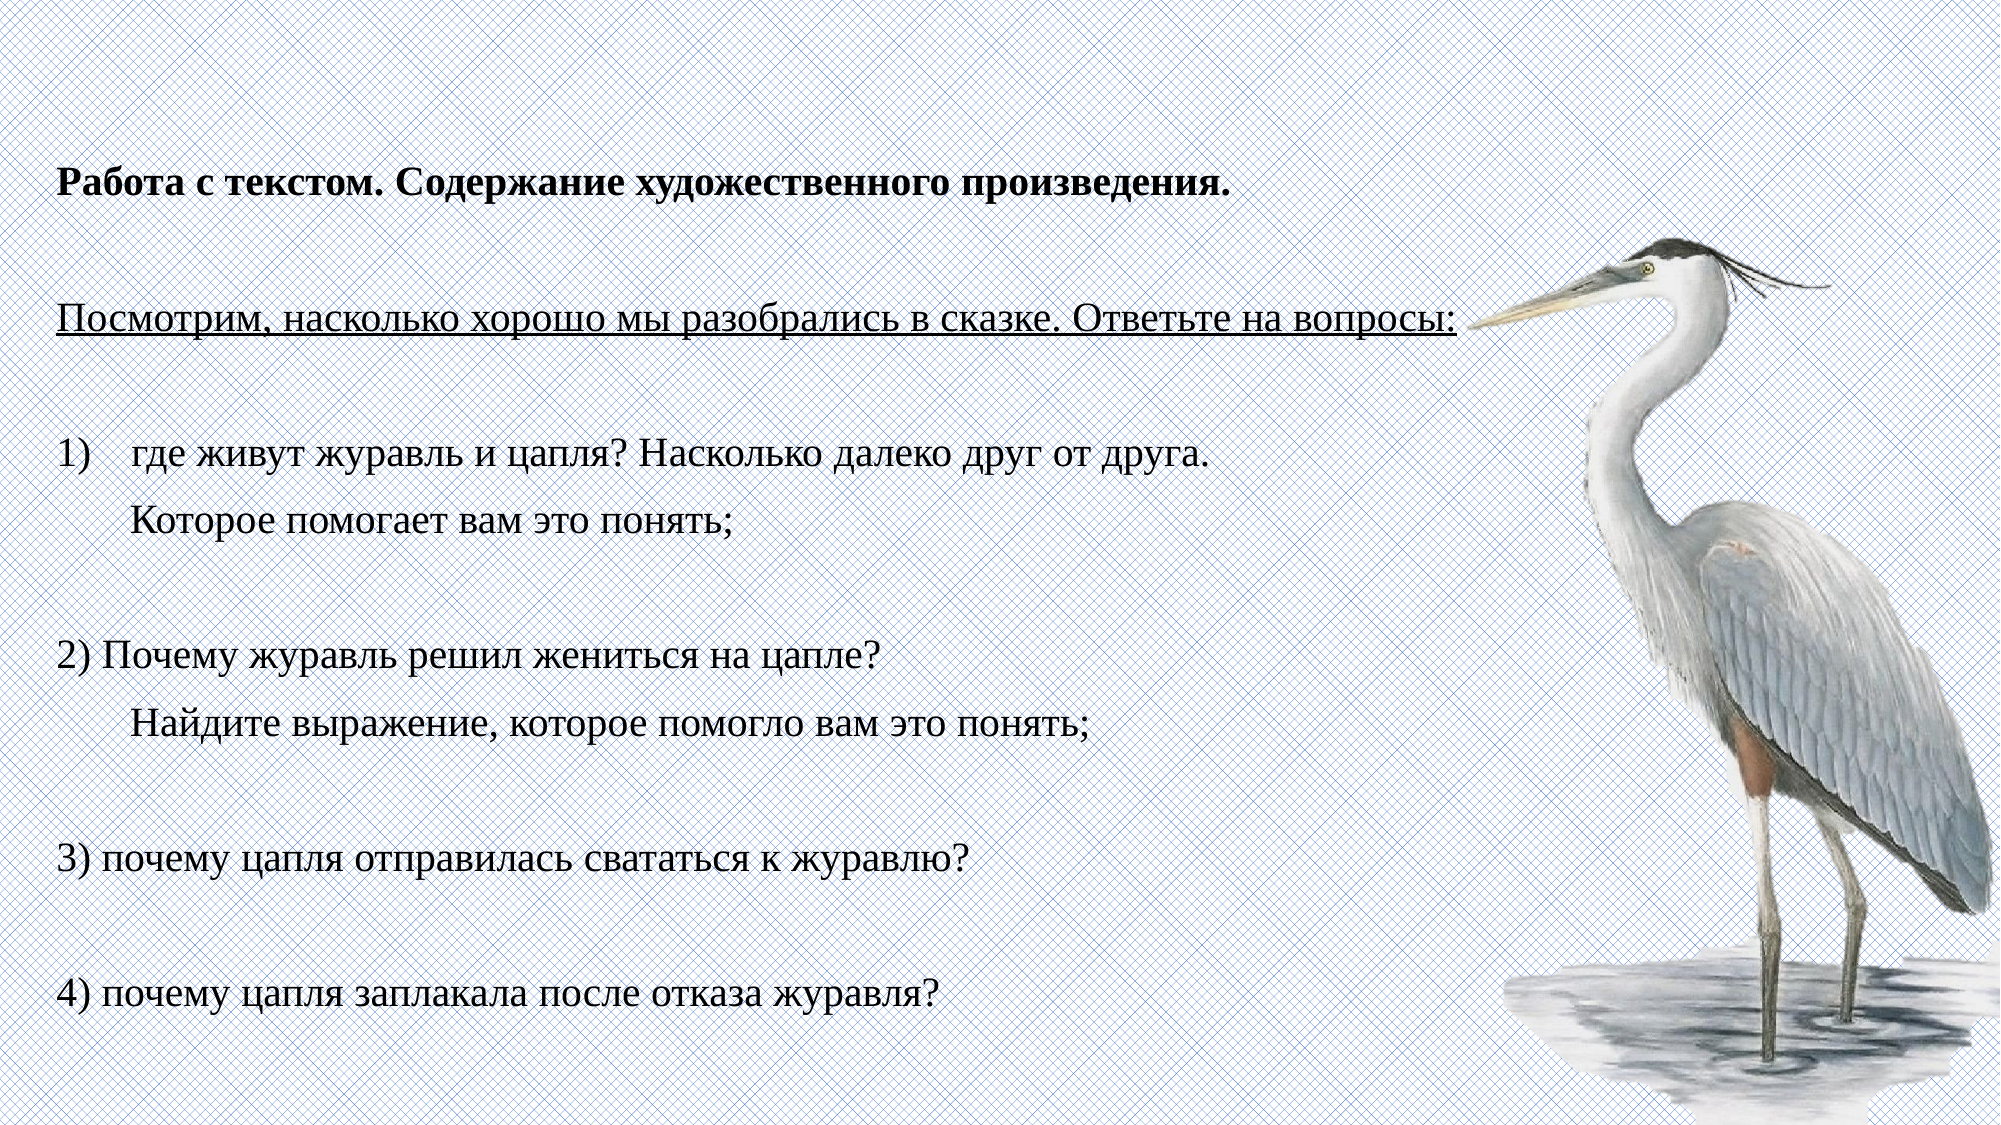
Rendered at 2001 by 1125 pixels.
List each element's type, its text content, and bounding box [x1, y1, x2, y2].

text_box Работа с текстом. Содержание художественного произведения. Посмотрим, насколько хорошо мы разобрались в сказке. Ответьте на вопросы: где живут журавль и цапля? Насколько далеко друг от друга. Которое помогает вам это понять; 2) Почему журавль решил жениться на цапле? Найдите выражение, которое помогло вам это понять; 3) почему цапля отправилась свататься к журавлю? 4) почему цапля заплакала после отказа журавля? [41, 143, 1909, 1082]
picture [1338, 160, 2000, 1125]
